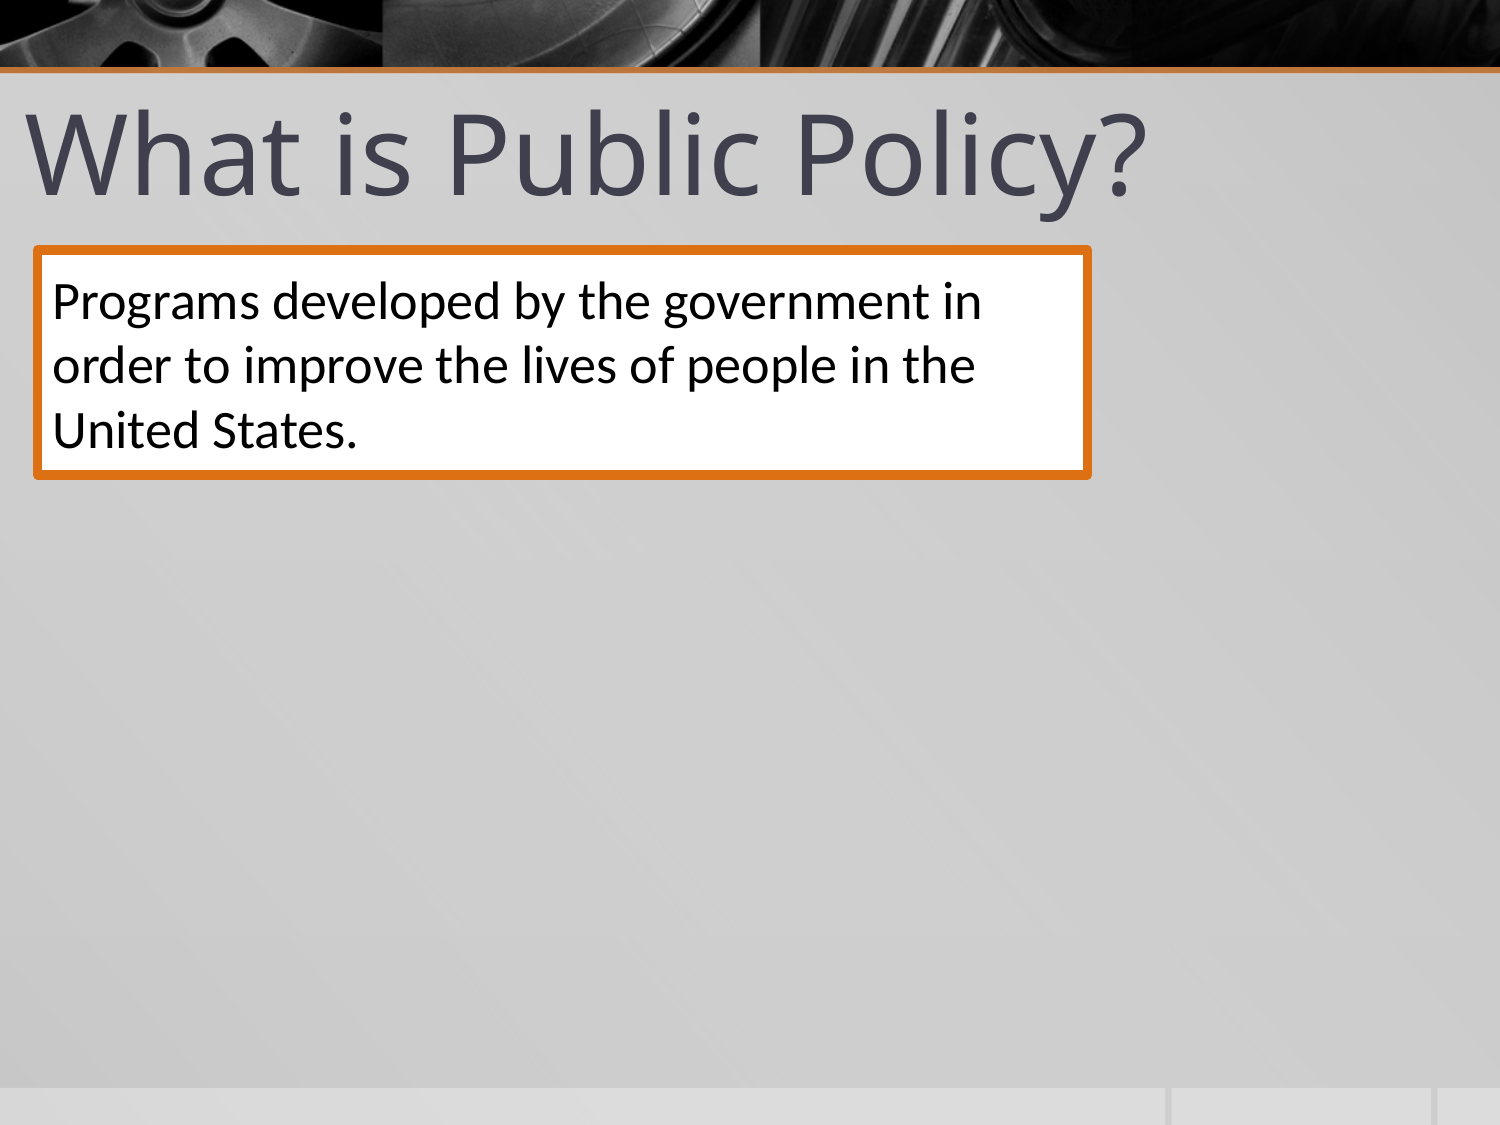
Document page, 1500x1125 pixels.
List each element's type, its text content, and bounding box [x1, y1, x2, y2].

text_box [12, 362, 1500, 1099]
title What is Public Policy? [24, 75, 1500, 225]
picture [0, 0, 1500, 67]
list Programs developed by the government in order to improve the lives of people in the United States. [36, 249, 1089, 362]
